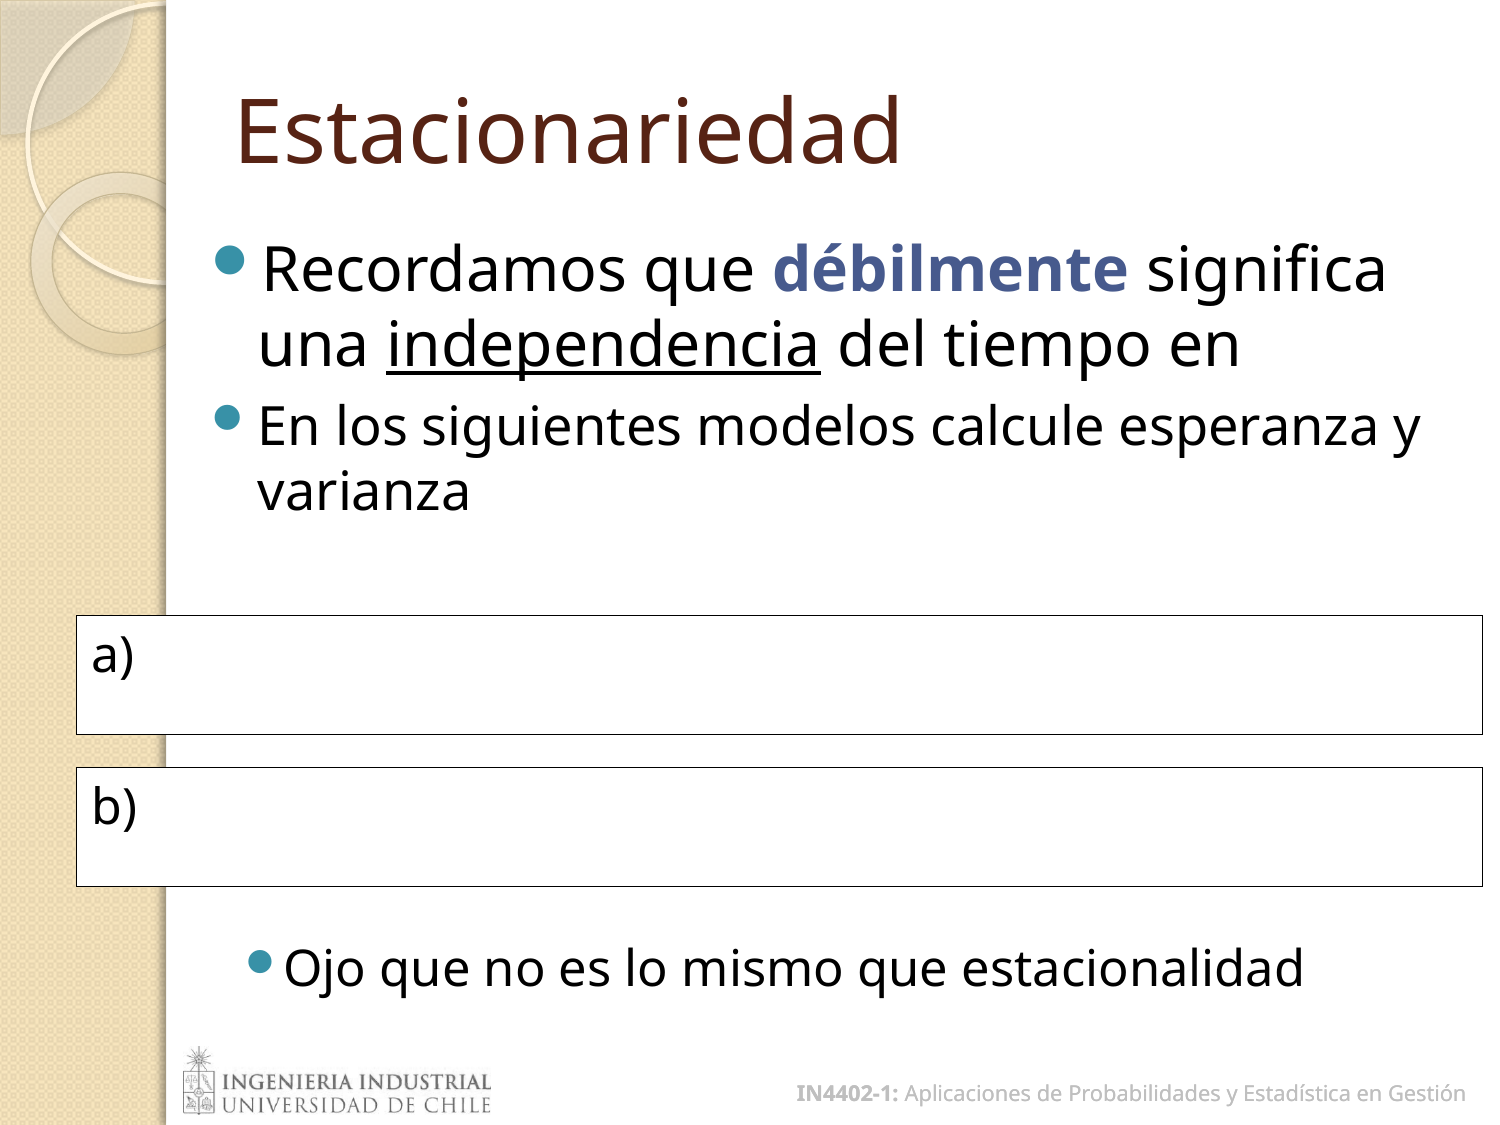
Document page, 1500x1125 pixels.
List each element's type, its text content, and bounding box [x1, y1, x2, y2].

list Ojo que no es lo mismo que estacionalidad [219, 928, 1450, 1037]
text_box IN4402-1: Aplicaciones de Probabilidades y Estadística en Gestión [750, 1072, 1483, 1114]
title Estacionariedad [219, 33, 1450, 222]
picture [183, 1046, 491, 1115]
